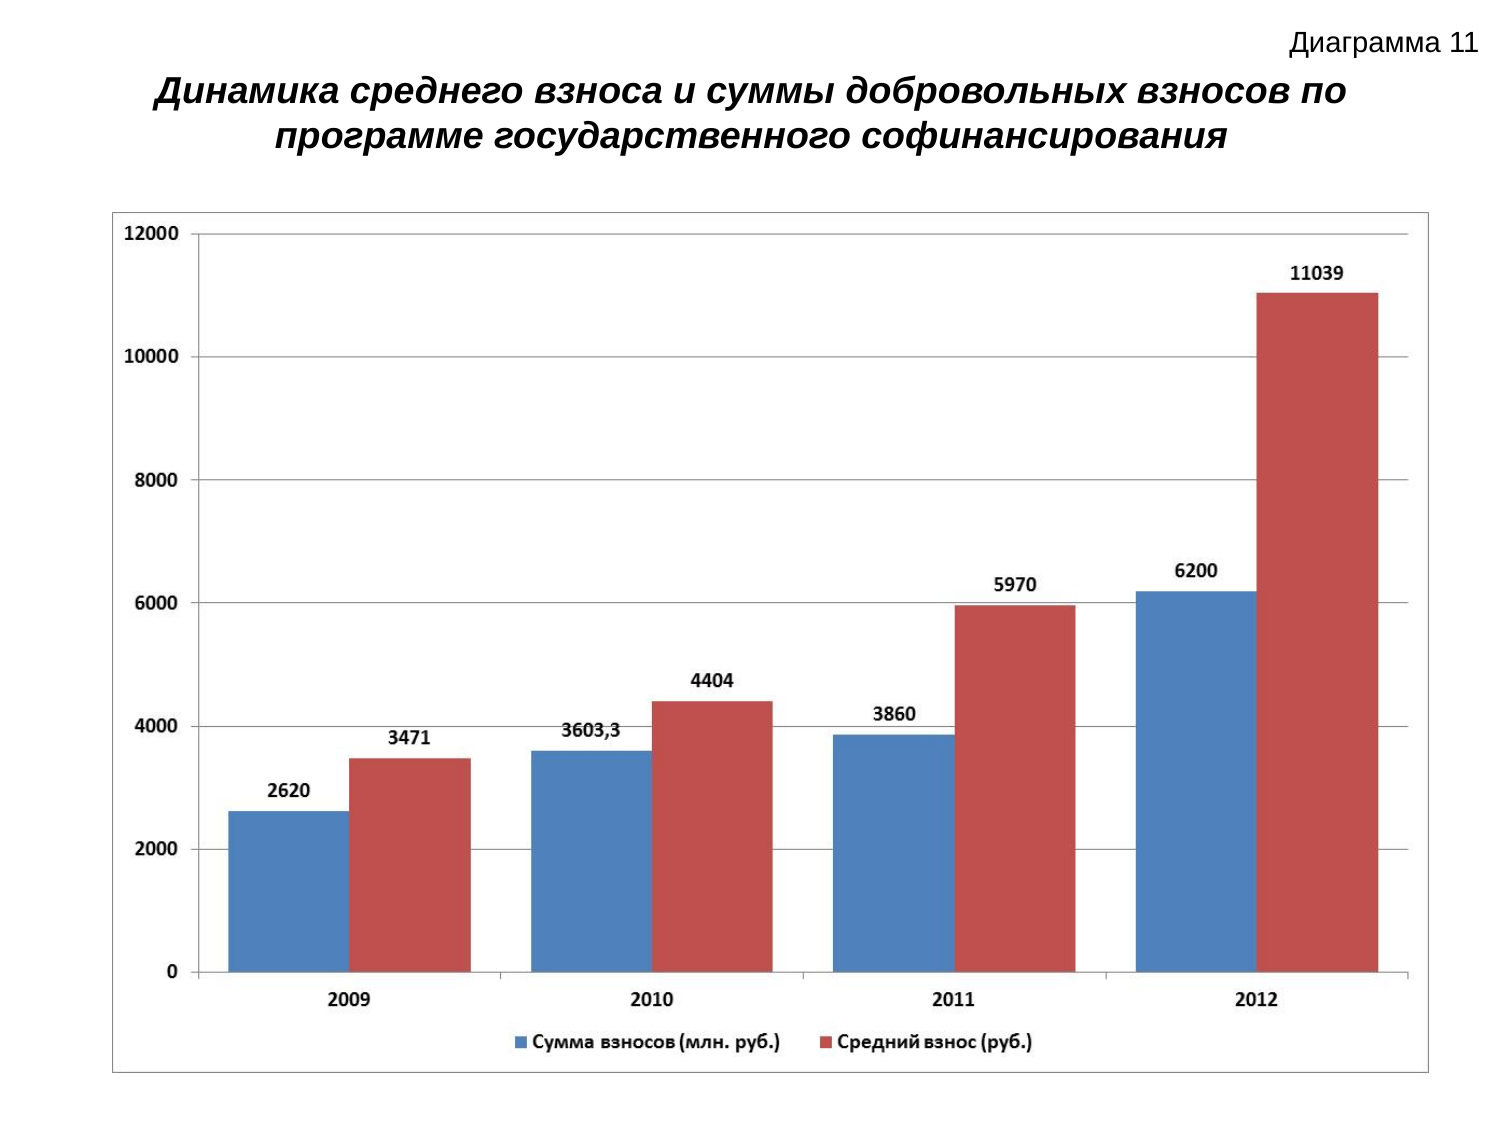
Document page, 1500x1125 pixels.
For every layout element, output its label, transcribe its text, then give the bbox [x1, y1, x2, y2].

text_box Динамика среднего взноса и суммы добровольных взносов по программе государственного софинансирования [49, 66, 1454, 157]
picture [112, 212, 1429, 1074]
text_box Диаграмма 11 [1274, 16, 1498, 67]
